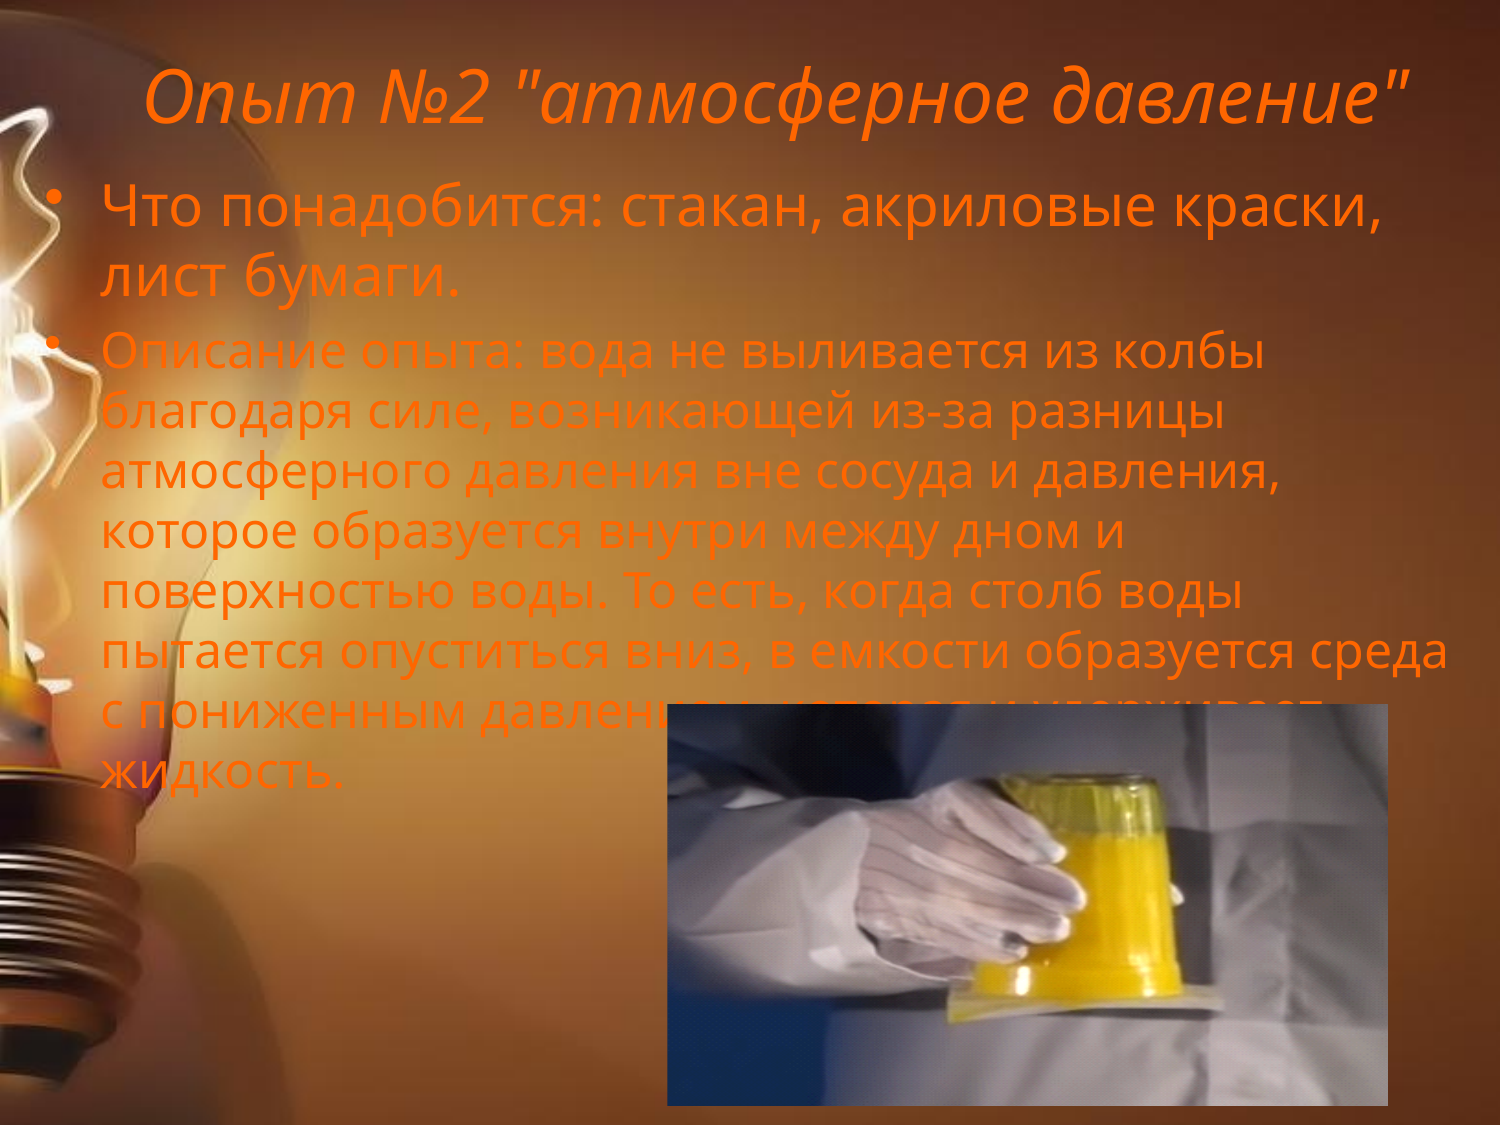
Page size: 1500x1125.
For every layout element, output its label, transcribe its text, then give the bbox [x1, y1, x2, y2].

list Что понадобится: стакан, акриловые краски, лист бумаги. Описание опыта: вода не выливается из колбы благодаря силе, возникающей из-за разницы атмосферного давления вне сосуда и давления, которое образуется внутри между дном и поверхностью воды. То есть, когда столб воды пытается опуститься вниз, в емкости образуется среда с пониженным давлением, которая и удерживает жидкость. [29, 160, 1483, 1059]
title Опыт №2 "атмосферное давление" [100, 0, 1451, 160]
picture [0, 0, 1500, 1125]
